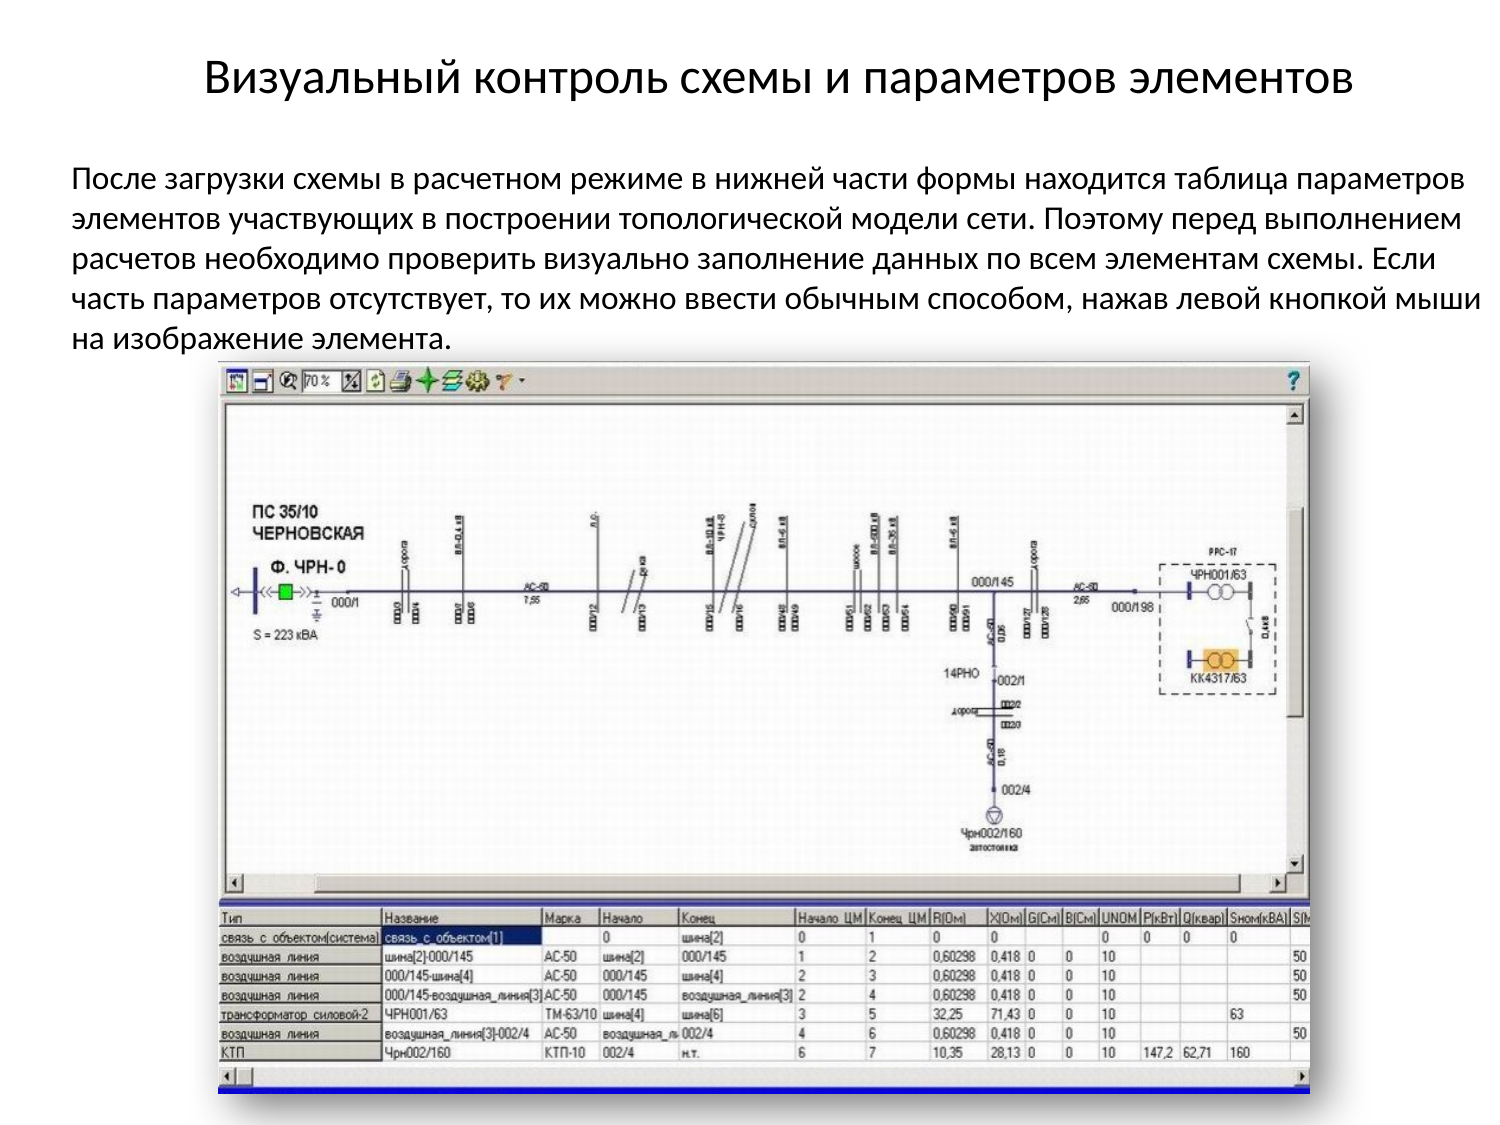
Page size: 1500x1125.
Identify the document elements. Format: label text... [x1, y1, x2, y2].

text_box Визуальный контроль схемы и параметров элементов [189, 31, 1370, 117]
picture [218, 361, 1310, 1094]
list После загрузки схемы в расчетном режиме в нижней части формы находится таблица параметров элементов участвующих в построении топологической модели сети. Поэтому перед выполнением расчетов необходимо проверить визуально заполнение данных по всем элементам схемы. Если часть параметров отсутствует, то их можно ввести обычным способом, нажав левой кнопкой мыши на изображение элемента. [0, 148, 1500, 1125]
